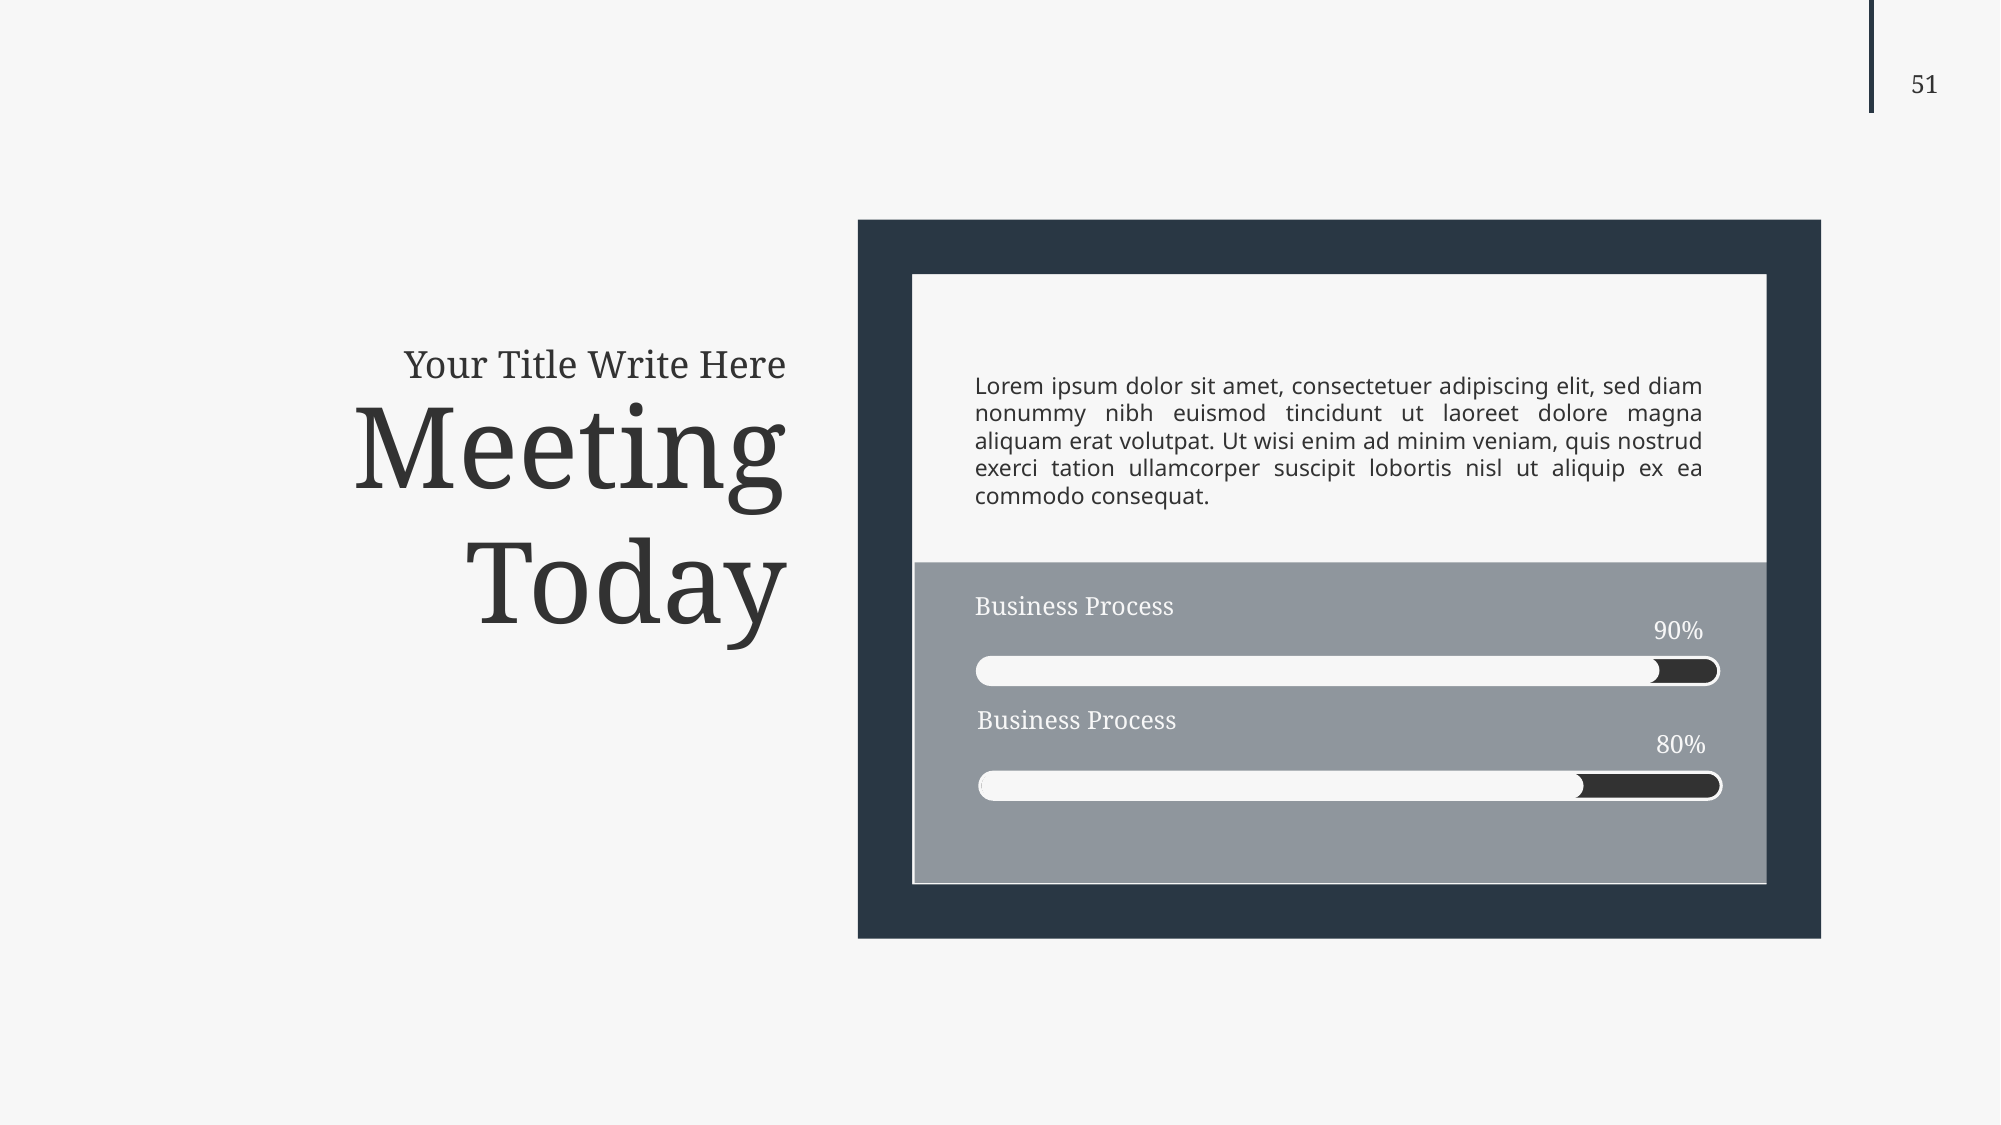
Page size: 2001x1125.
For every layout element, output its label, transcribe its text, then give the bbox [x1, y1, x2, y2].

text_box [960, 585, 1719, 704]
text_box Meeting Today [0, 368, 802, 562]
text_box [962, 700, 1722, 819]
text_box Your Title Write Here [263, 333, 802, 394]
picture [0, 562, 2000, 1065]
text_box Lorem ipsum dolor sit amet, consectetuer adipiscing elit, sed diam nonummy nibh euismod tincidunt ut laoreet dolore magna aliquam erat volutpat. Ut wisi enim ad minim veniam, quis nostrud exerci tation ullamcorper suscipit lobortis nisl ut aliquip ex ea commodo consequat. [960, 364, 1719, 544]
text_box [857, 219, 1822, 562]
